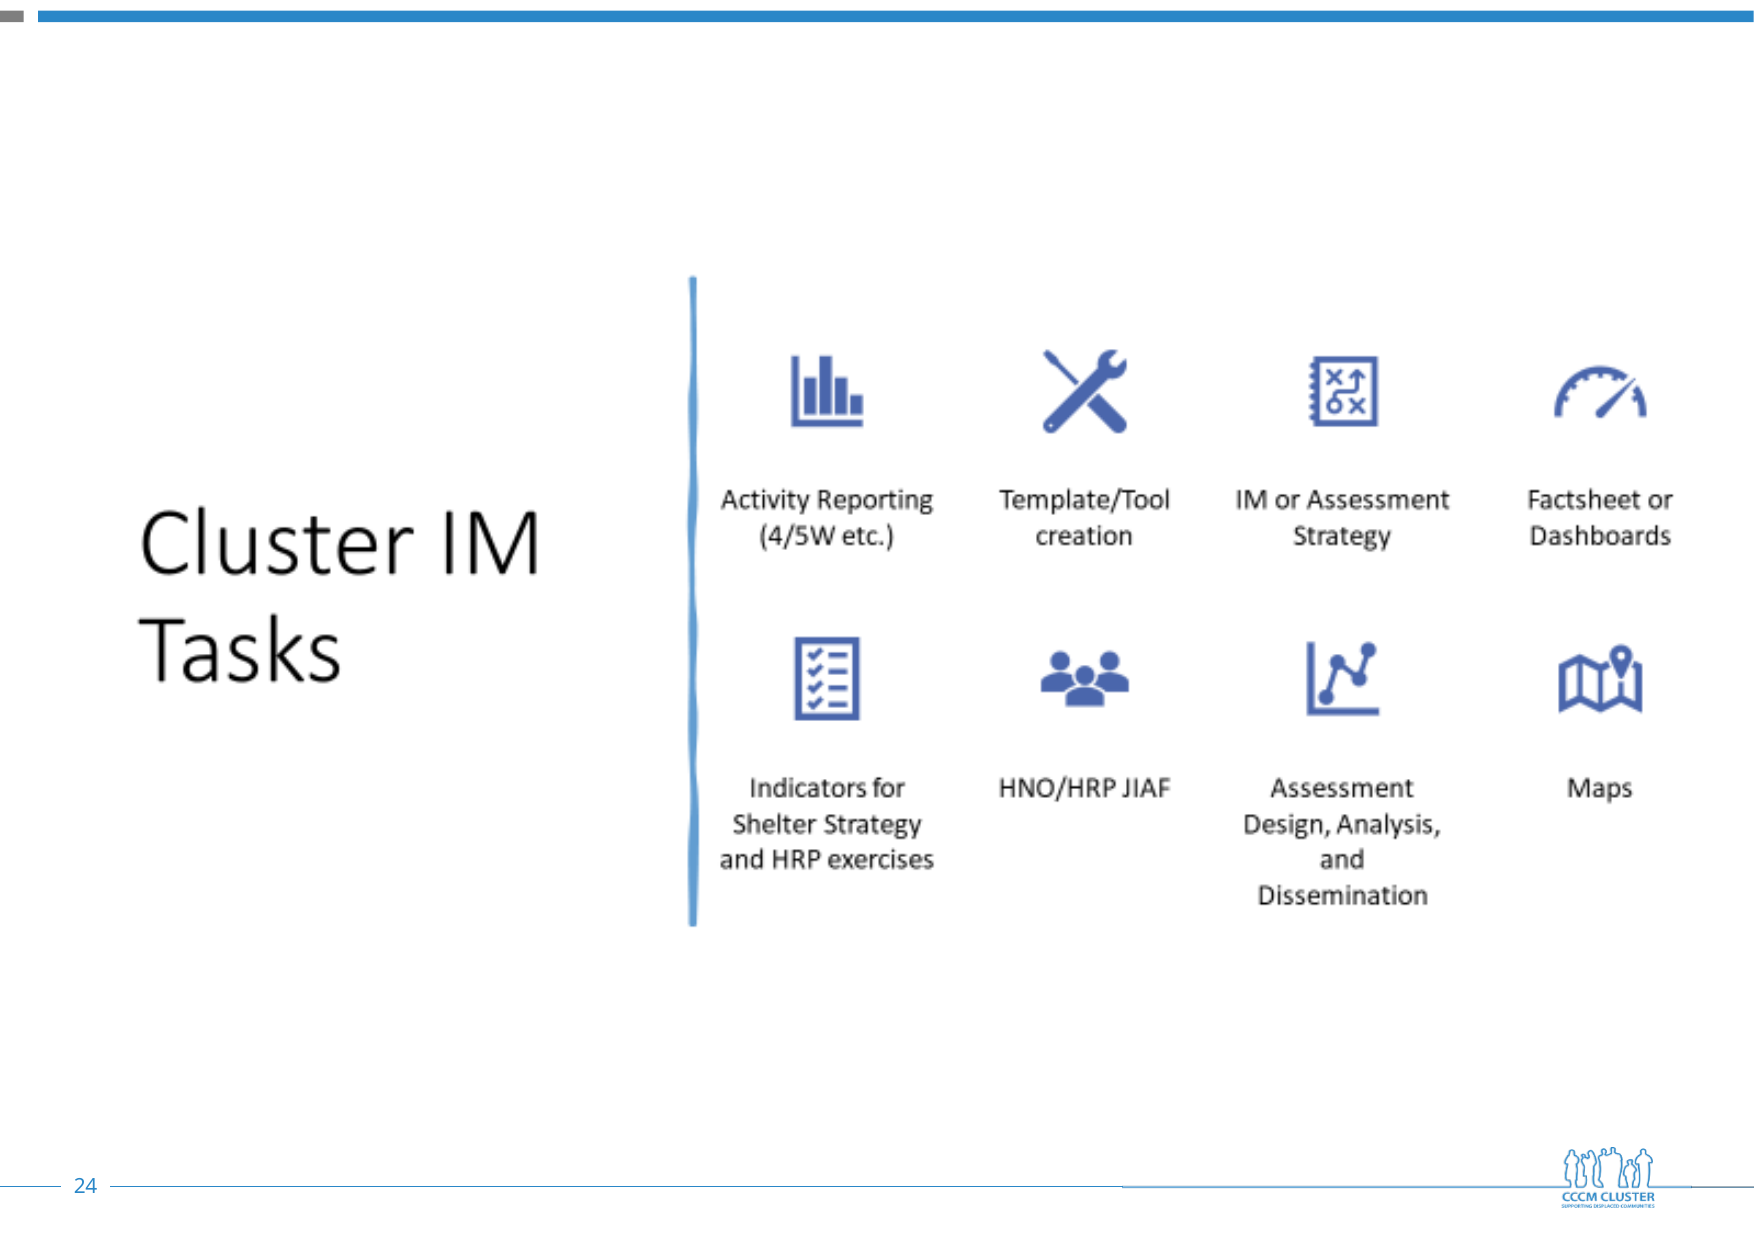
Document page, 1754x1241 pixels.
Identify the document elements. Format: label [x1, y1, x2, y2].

picture [4, 131, 1754, 1119]
picture [0, 1147, 1754, 1209]
